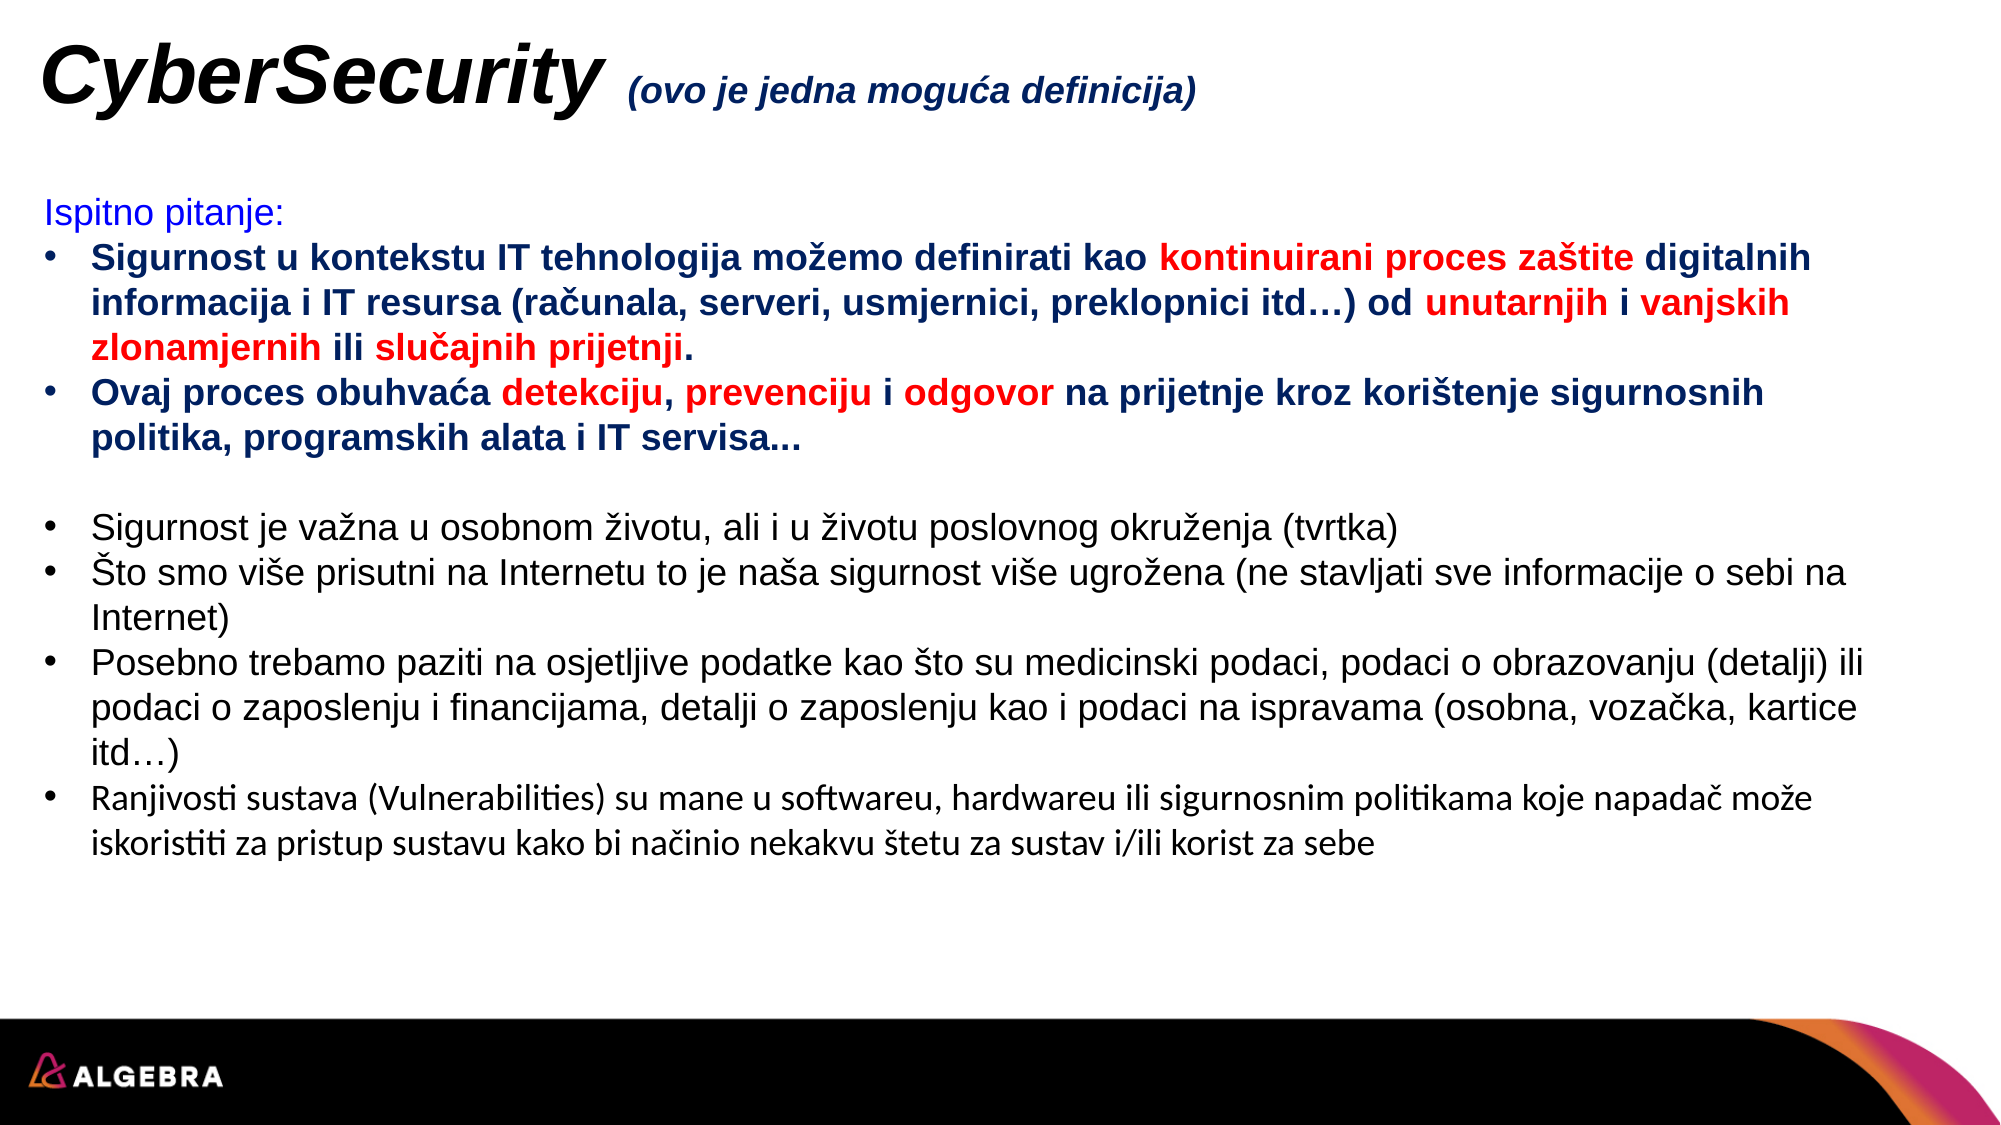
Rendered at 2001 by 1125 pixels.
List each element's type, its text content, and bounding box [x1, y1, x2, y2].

text_box Ispitno pitanje: Sigurnost u kontekstu IT tehnologija možemo definirati kao kontinuirani proces zaštite digitalnih informacija i IT resursa (računala, serveri, usmjernici, preklopnici itd…) od unutarnjih i vanjskih zlonamjernih ili slučajnih prijetnji. Ovaj proces obuhvaća detekciju, prevenciju i odgovor na prijetnje kroz korištenje sigurnosnih politika, programskih alata i IT servisa... Sigurnost je važna u osobnom životu, ali i u životu poslovnog okruženja (tvrtka) Što smo više prisutni na Internetu to je naša sigurnost više ugrožena (ne stavljati sve informacije o sebi na Internet) Posebno trebamo paziti na osjetljive podatke kao što su medicinski podaci, podaci o obrazovanju (detalji) ili podaci o zaposlenju i financijama, detalji o zaposlenju kao i podaci na ispravama (osobna, vozačka, kartice itd…) Ranjivosti sustava (Vulnerabilities) su mane u softwareu, hardwareu ili sigurnosnim politikama koje napadač može iskoristiti za pristup sustavu kako bi načinio nekakvu štetu za sustav i/ili korist za sebe [29, 180, 1915, 916]
title CyberSecurity (ovo je jedna moguća definicija) [39, 23, 1989, 200]
picture [0, 0, 2001, 1125]
